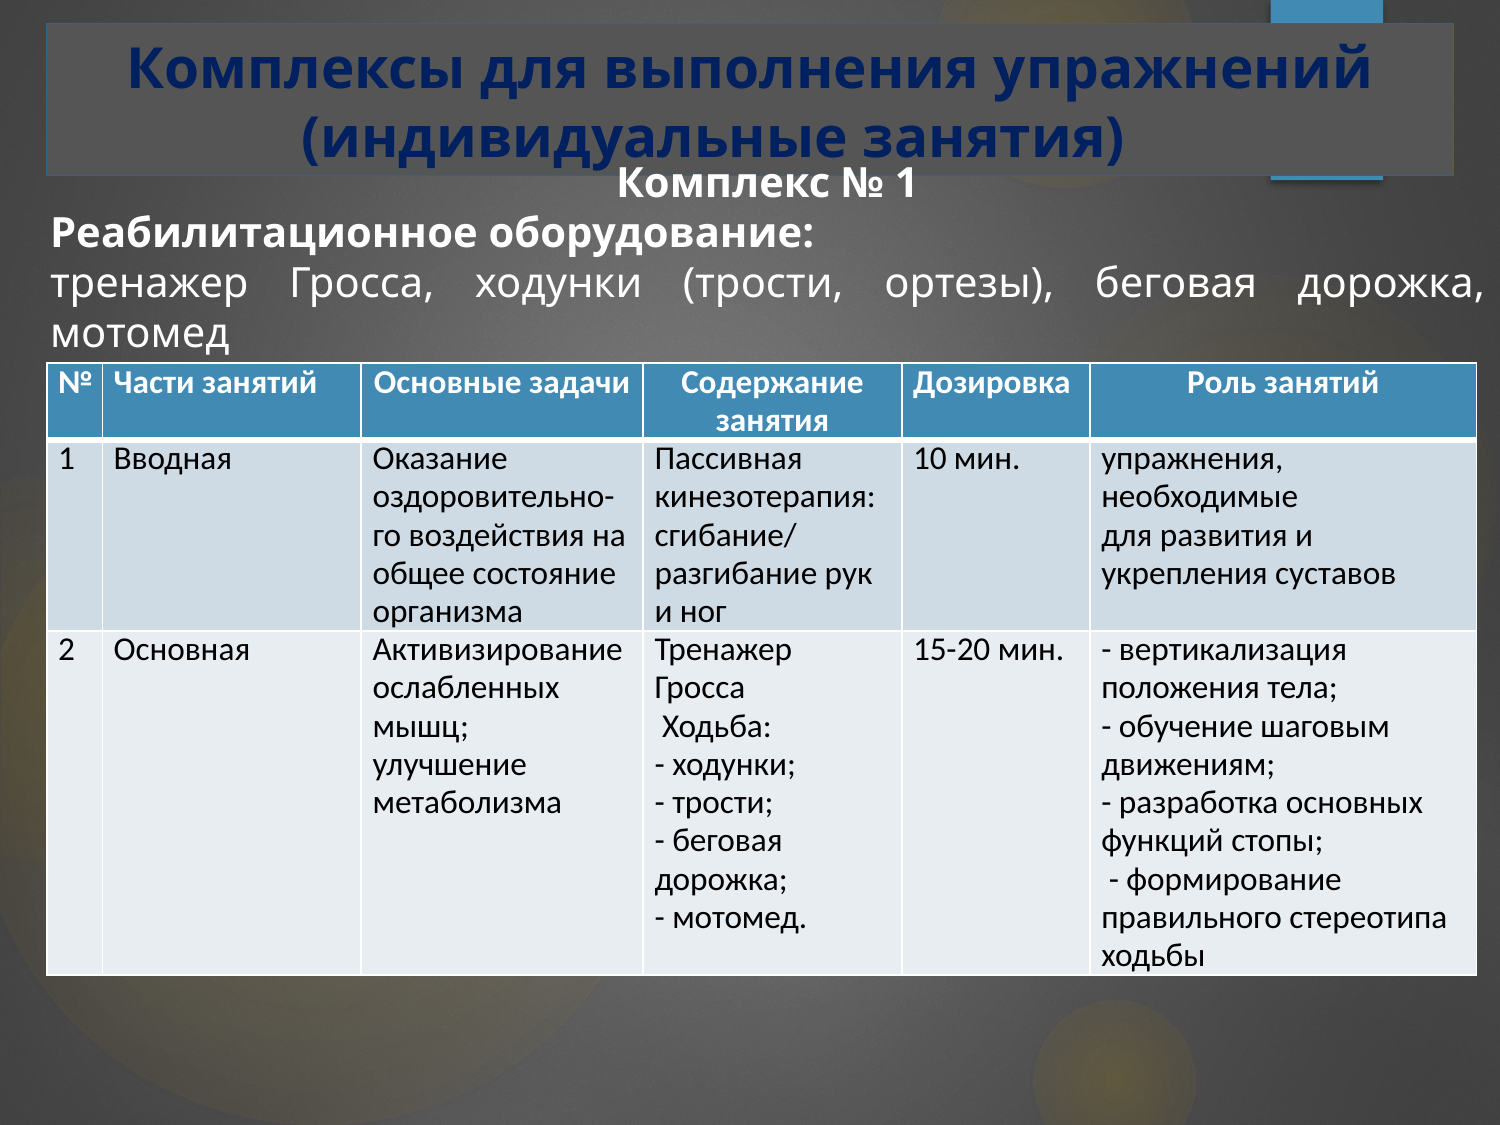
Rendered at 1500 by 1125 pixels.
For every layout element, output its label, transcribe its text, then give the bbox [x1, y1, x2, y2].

table_header Части занятий [103, 364, 360, 437]
table_header Основные задачи [362, 364, 642, 437]
table_cell 1 [48, 443, 102, 630]
table_header Дозировка [903, 364, 1089, 437]
table_header Содержание занятия [644, 364, 901, 437]
table_cell Основная [103, 632, 360, 974]
table_cell - вертикализация положения тела; - обучение шаговым движениям; - разработка основных функций стопы; - формирование правильного стереотипа ходьбы [1091, 632, 1476, 974]
table_cell 15-20 мин. [903, 632, 1089, 974]
table_cell 2 [48, 632, 102, 974]
table_cell Вводная [103, 443, 360, 630]
table_cell Пассивная кинезотерапия: сгибание/ разгибание рук и ног [644, 443, 901, 630]
table_cell Тренажер Гросса Ходьба: - ходунки; - трости; - беговая дорожка; - мотомед. [644, 632, 901, 974]
table_header № [48, 364, 102, 437]
table_cell упражнения, необходимые для развития и укрепления суставов [1091, 443, 1476, 630]
table_cell Активизирование ослабленных мышц; улучшение метаболизма [362, 632, 642, 974]
table_cell 10 мин. [903, 443, 1089, 630]
text_box Комплекс № 1 Реабилитационное оборудование: тренажер Гросса, ходунки (трости, ортезы), беговая дорожка, мотомед [35, 257, 1500, 364]
text_box Комплексы для выполнения упражнений (индивидуальные занятия) [46, 23, 1454, 176]
table_cell Оказание оздоровительно-го воздействия на общее состояние организма [362, 443, 642, 630]
table_header Роль занятий [1091, 364, 1476, 437]
